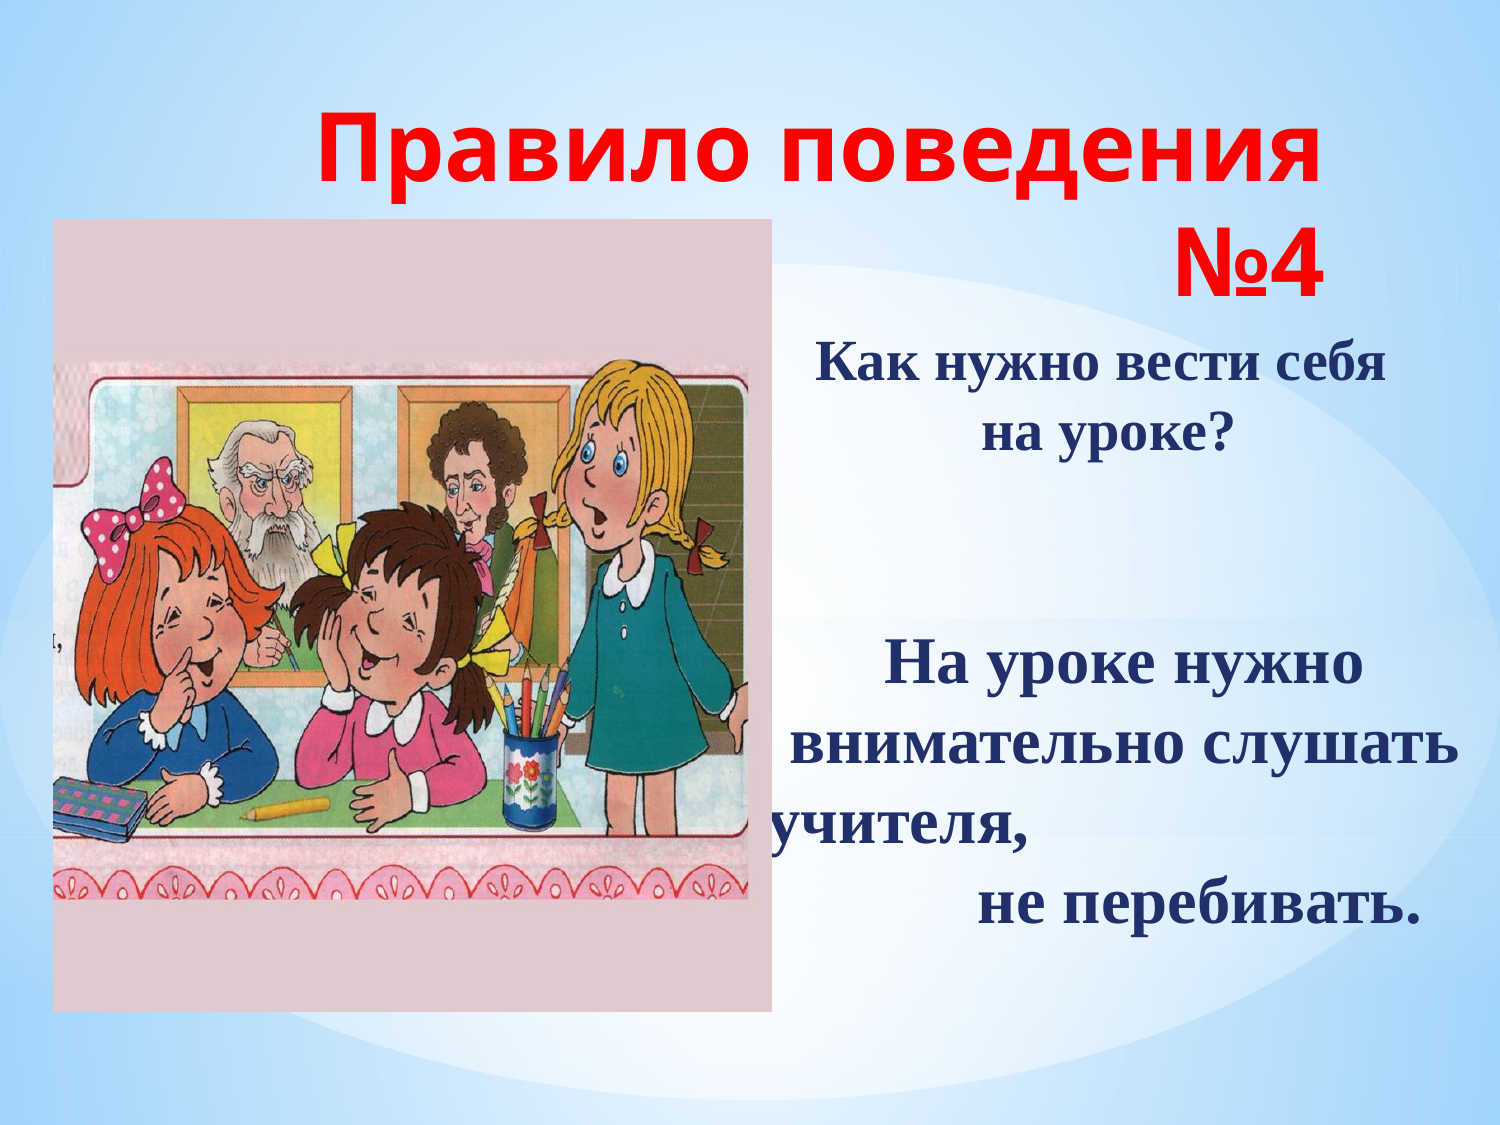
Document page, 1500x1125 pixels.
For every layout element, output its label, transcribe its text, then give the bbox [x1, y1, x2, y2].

text_box Как нужно вести себя на уроке? [800, 314, 1403, 470]
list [52, 219, 773, 1012]
text_box На уроке нужно внимательно слушать учителя, не перебивать. [777, 609, 1500, 945]
title Правило поведения №4 [171, 78, 1341, 256]
